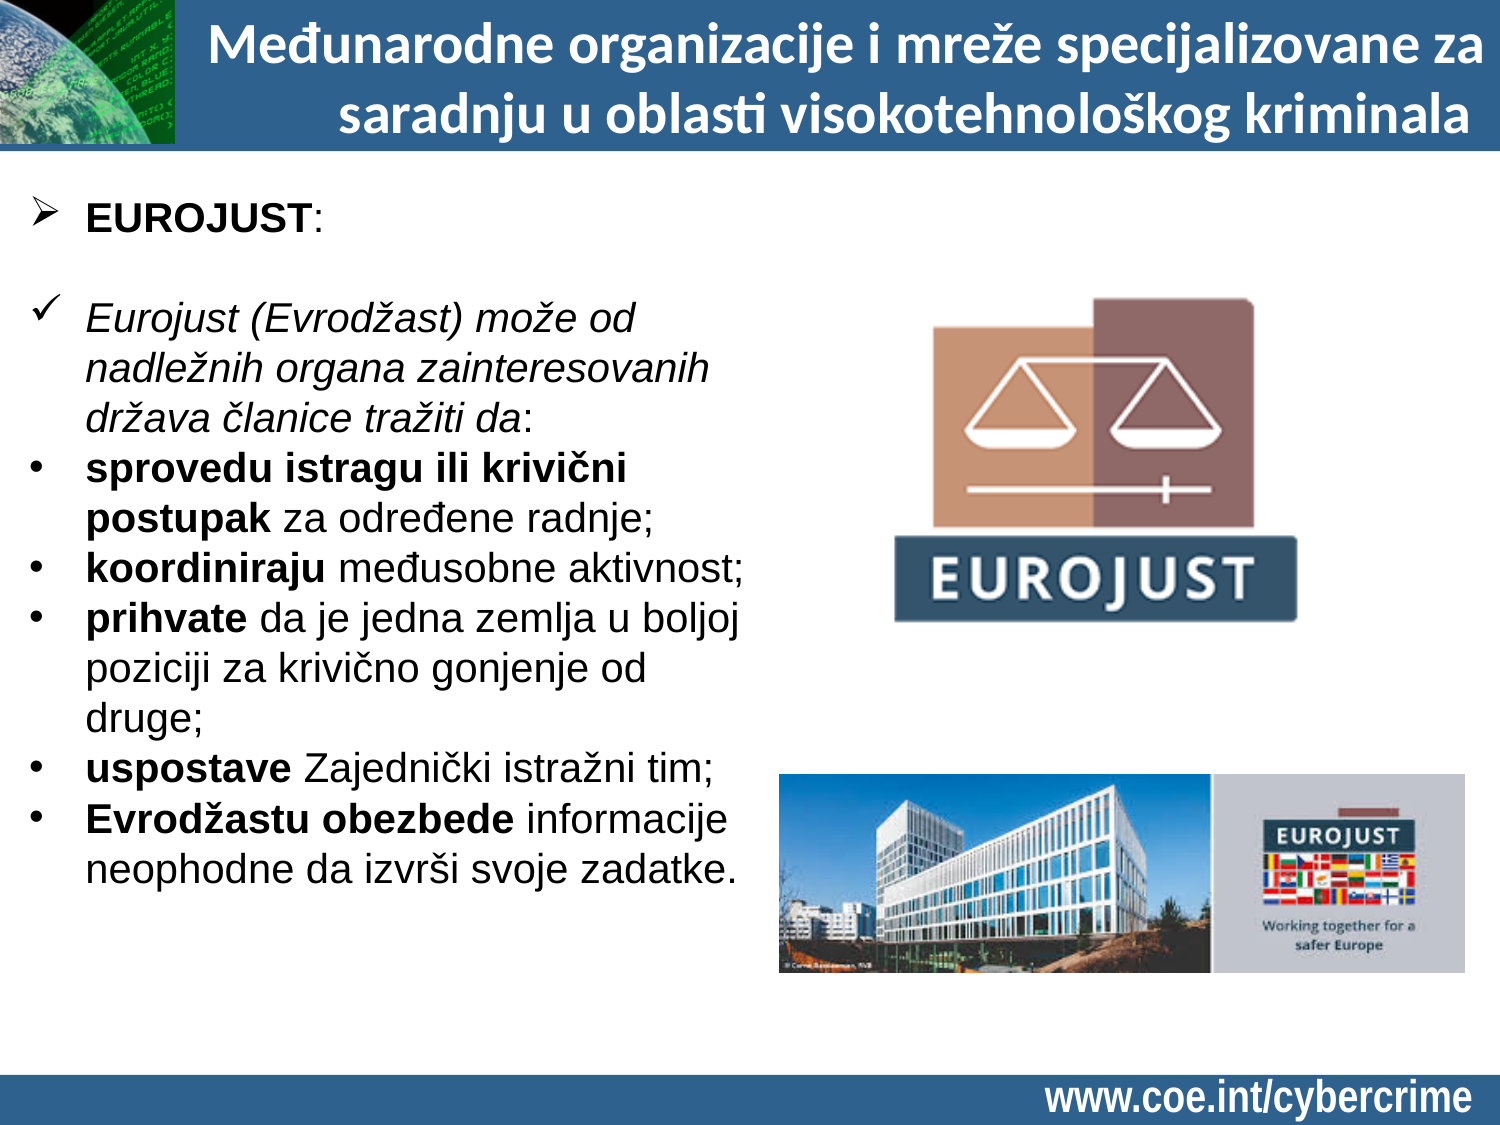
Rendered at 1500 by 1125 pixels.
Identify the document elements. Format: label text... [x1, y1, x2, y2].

picture [0, 0, 175, 144]
text_box Međunarodne organizacije i mreže specijalizovane za saradnju u oblasti visokotehnološkog kriminala [0, 0, 1500, 153]
picture [778, 773, 1465, 974]
text_box [0, 1073, 1030, 1125]
text_box www.coe.int/cybercrime [1030, 1059, 1500, 1125]
picture [880, 280, 1313, 640]
text_box EUROJUST: Eurojust (Evrodžast) može od nadležnih organa zainteresovanih država članice tražiti da: sprovedu istragu ili krivični postupak za određene radnje; koordiniraju međusobne aktivnost; prihvate da je jedna zemlja u boljoj poziciji za krivično gonjenje od druge; uspostave Zajednički istražni tim; Evrodžastu obezbede informacije neophodne da izvrši svoje zadatke. [14, 183, 765, 899]
